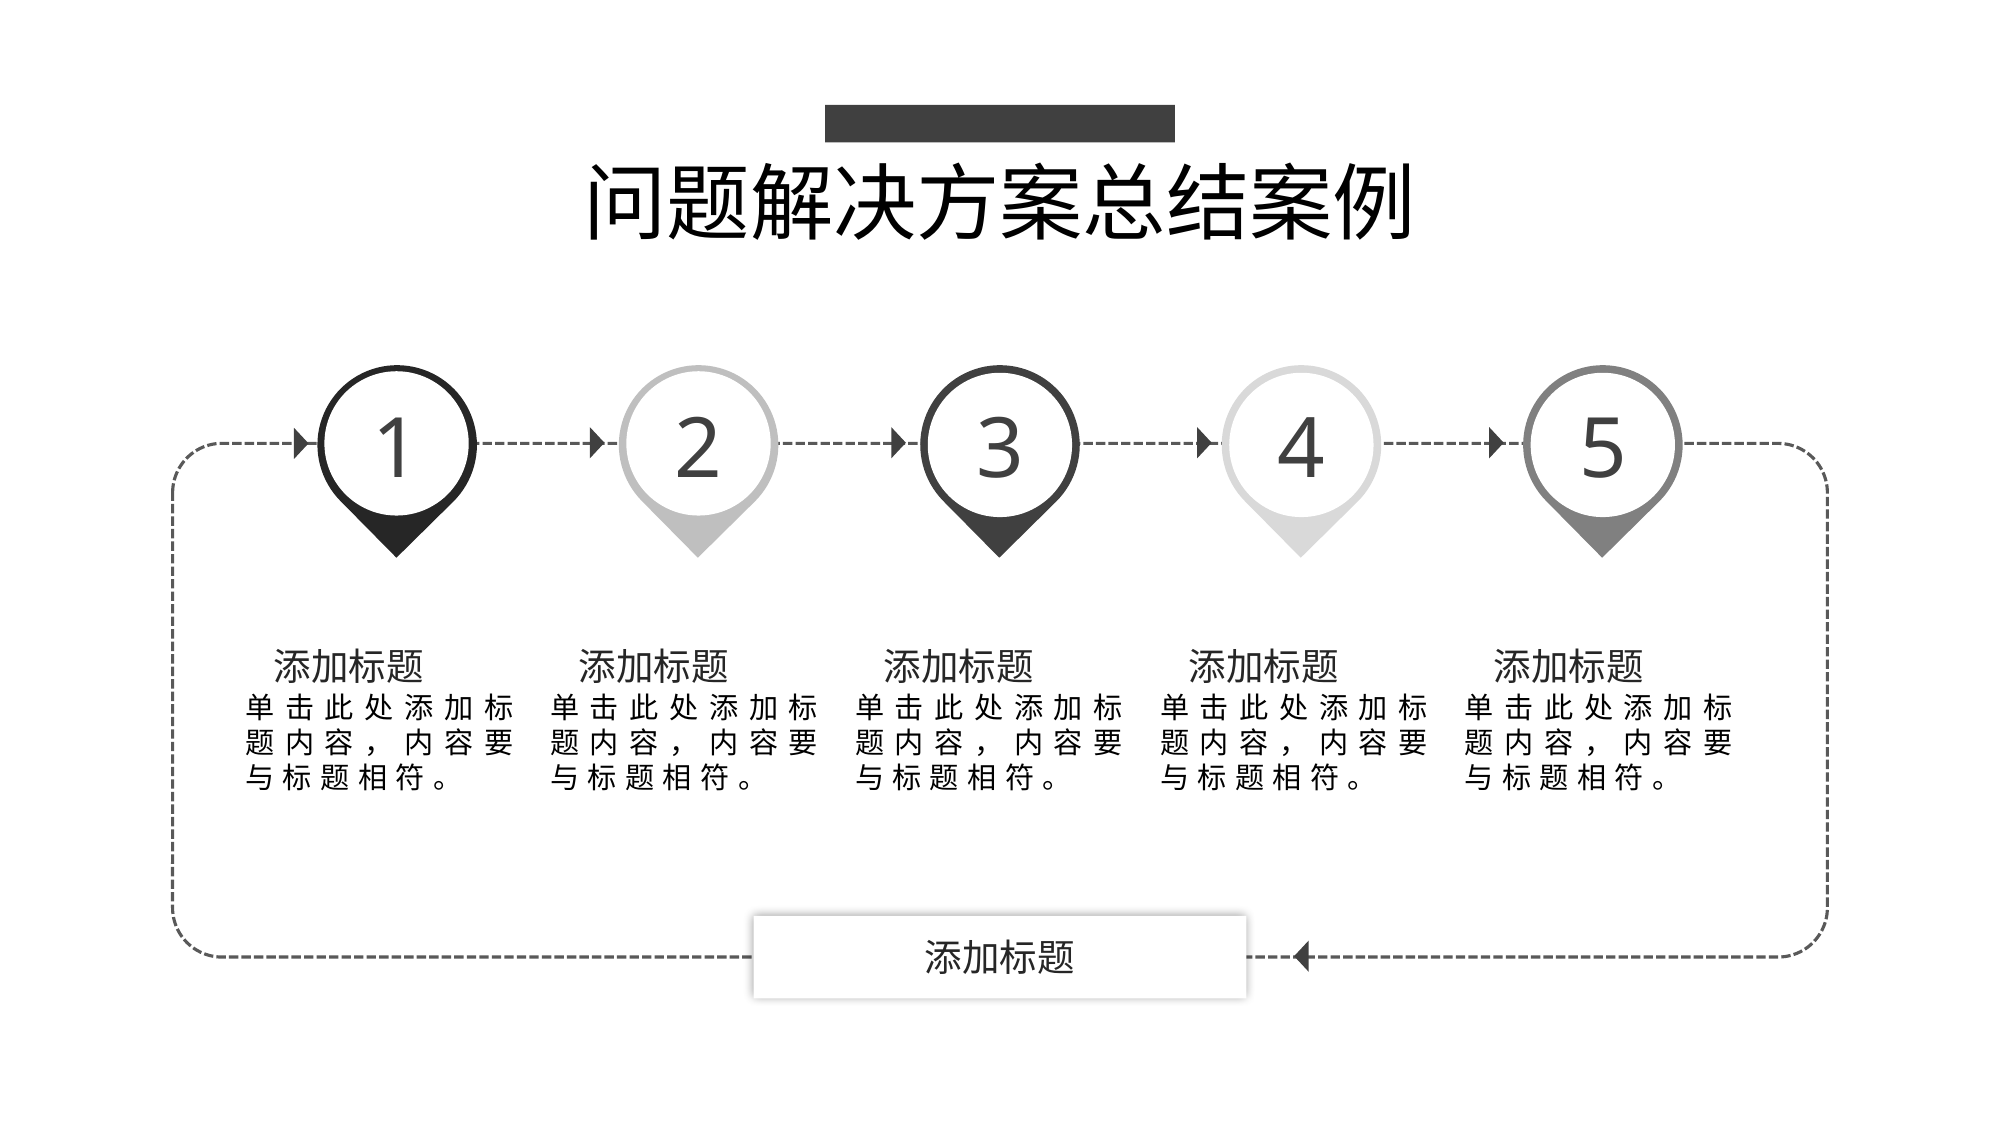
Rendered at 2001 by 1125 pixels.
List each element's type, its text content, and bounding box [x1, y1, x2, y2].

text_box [842, 635, 1145, 804]
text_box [535, 635, 842, 804]
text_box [1450, 635, 1756, 804]
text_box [910, 365, 1090, 525]
text_box [292, 425, 307, 462]
text_box [824, 104, 1176, 143]
text_box [1196, 424, 1212, 461]
text_box [1488, 424, 1506, 461]
text_box [588, 424, 606, 461]
text_box [171, 442, 1829, 959]
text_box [307, 365, 486, 525]
text_box 问题解决方案总结案例 [520, 142, 1480, 258]
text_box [1514, 365, 1693, 525]
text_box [609, 365, 788, 525]
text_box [1145, 635, 1450, 804]
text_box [753, 915, 1247, 999]
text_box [230, 635, 535, 804]
text_box [1292, 937, 1310, 975]
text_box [1212, 365, 1391, 525]
text_box [890, 424, 908, 461]
